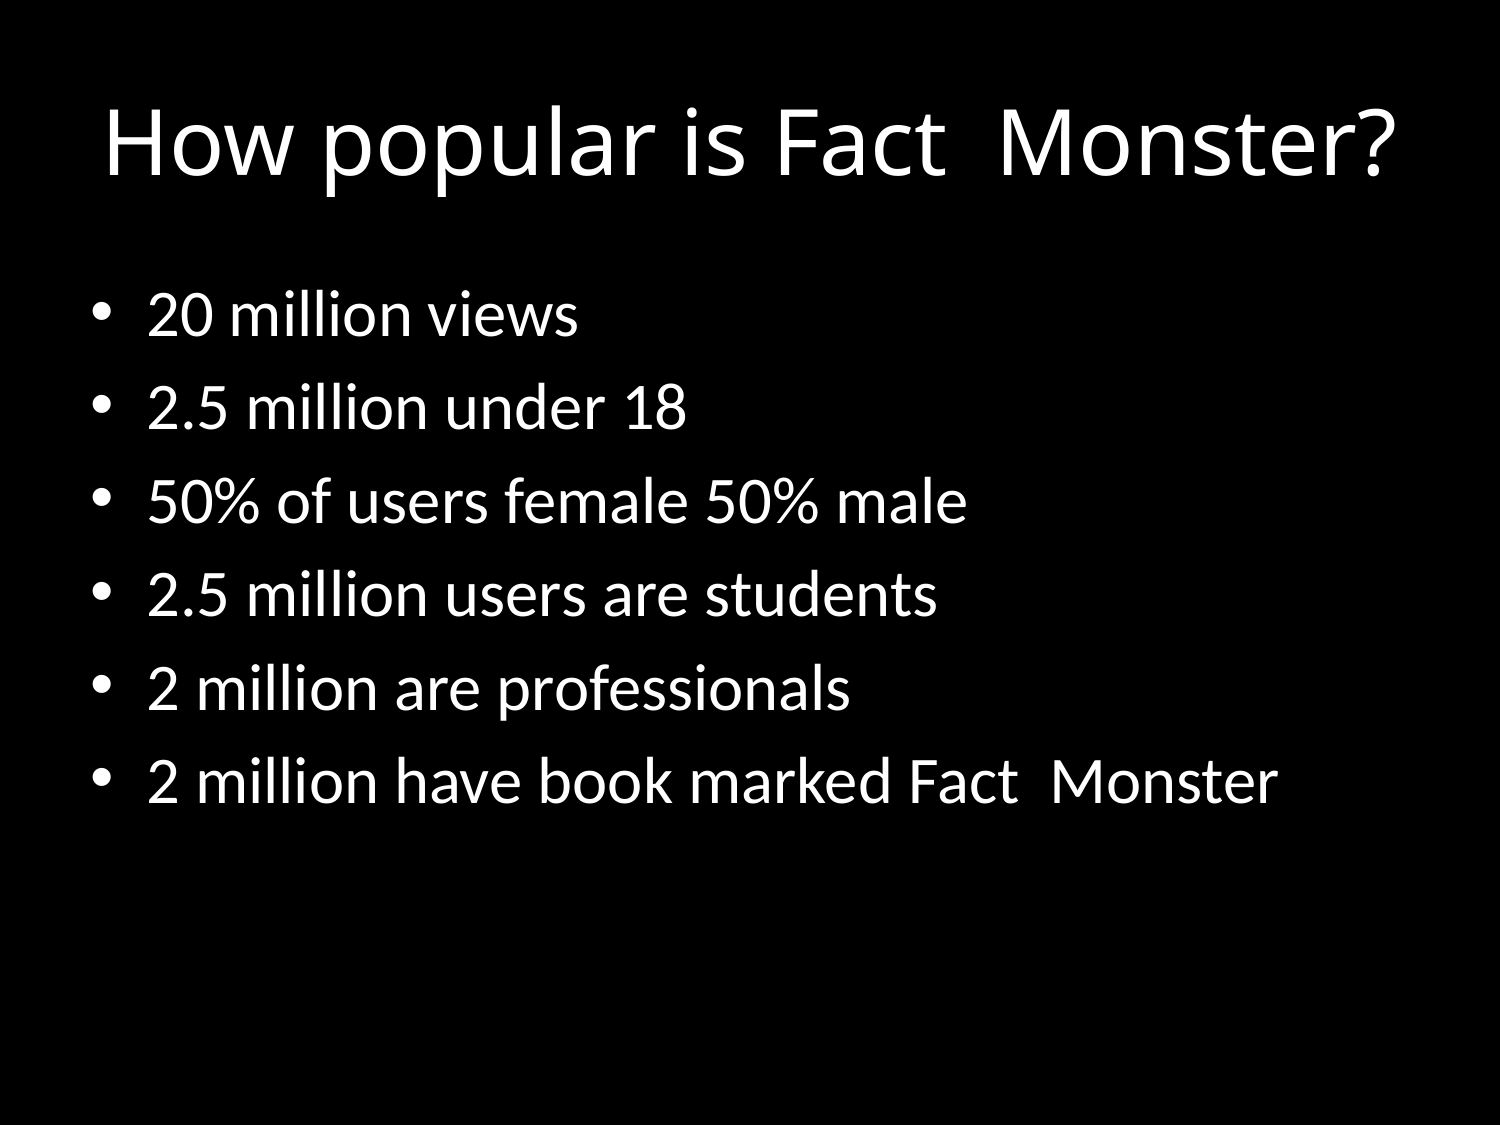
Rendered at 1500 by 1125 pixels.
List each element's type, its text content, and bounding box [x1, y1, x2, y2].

list 20 million views 2.5 million under 18 50% of users female 50% male 2.5 million users are students 2 million are professionals 2 million have book marked Fact Monster [75, 262, 1425, 1005]
title How popular is Fact Monster? [75, 45, 1425, 233]
